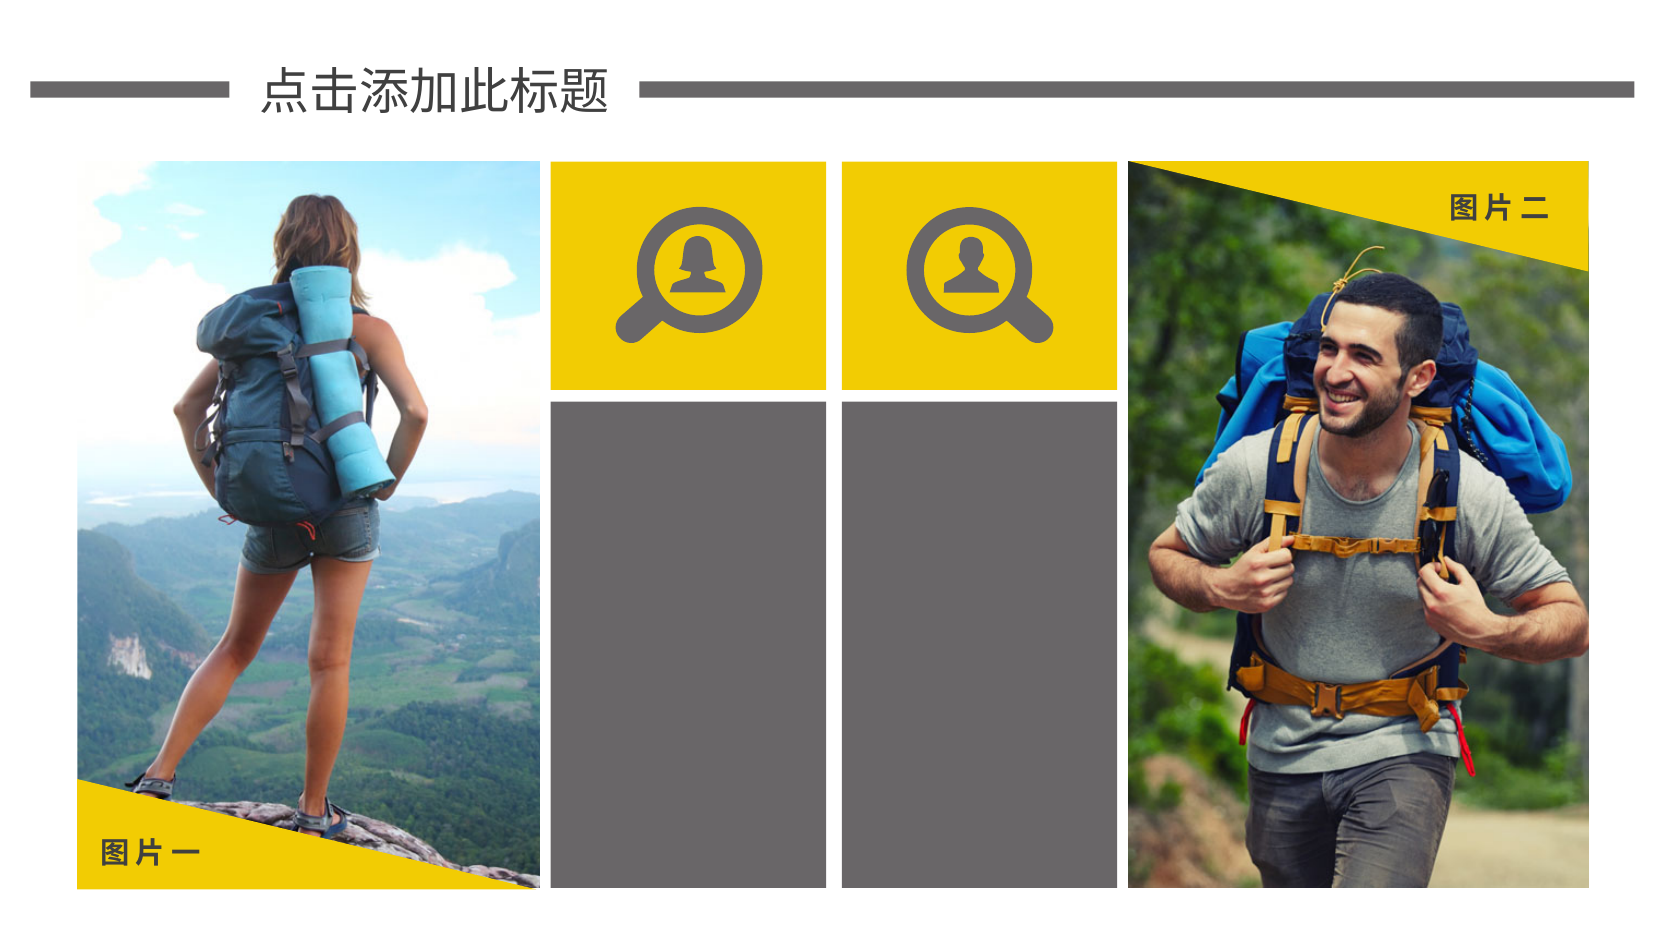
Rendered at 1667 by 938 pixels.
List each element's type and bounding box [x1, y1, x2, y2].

text_box [550, 161, 827, 391]
text_box [77, 779, 537, 890]
picture [1128, 161, 1590, 888]
text_box [615, 206, 763, 345]
text_box [30, 51, 1635, 128]
picture [77, 161, 540, 888]
text_box [841, 401, 1118, 889]
text_box [906, 207, 1054, 345]
text_box [550, 401, 827, 889]
text_box [841, 161, 1118, 391]
text_box [1129, 161, 1589, 272]
